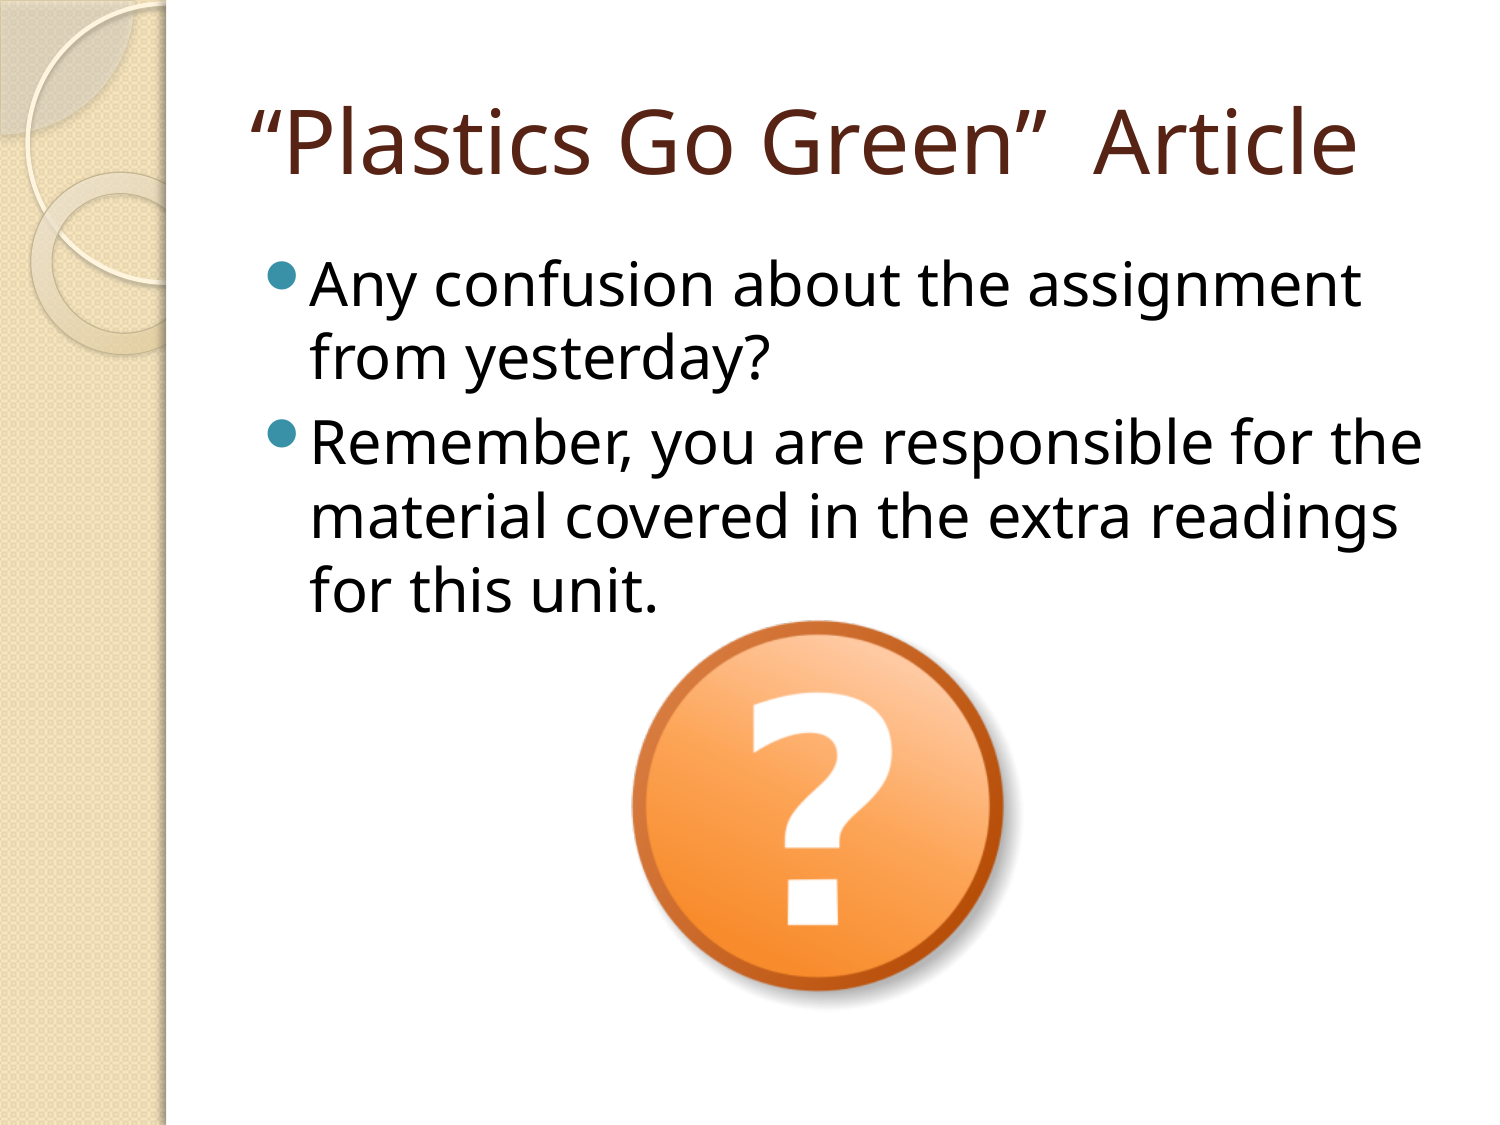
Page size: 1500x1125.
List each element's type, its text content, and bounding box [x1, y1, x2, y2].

list Any confusion about the assignment from yesterday? Remember, you are responsible for the material covered in the extra readings for this unit. [235, 237, 1466, 635]
title “Plastics Go Green” Article [235, 45, 1466, 233]
picture [615, 603, 1025, 1014]
